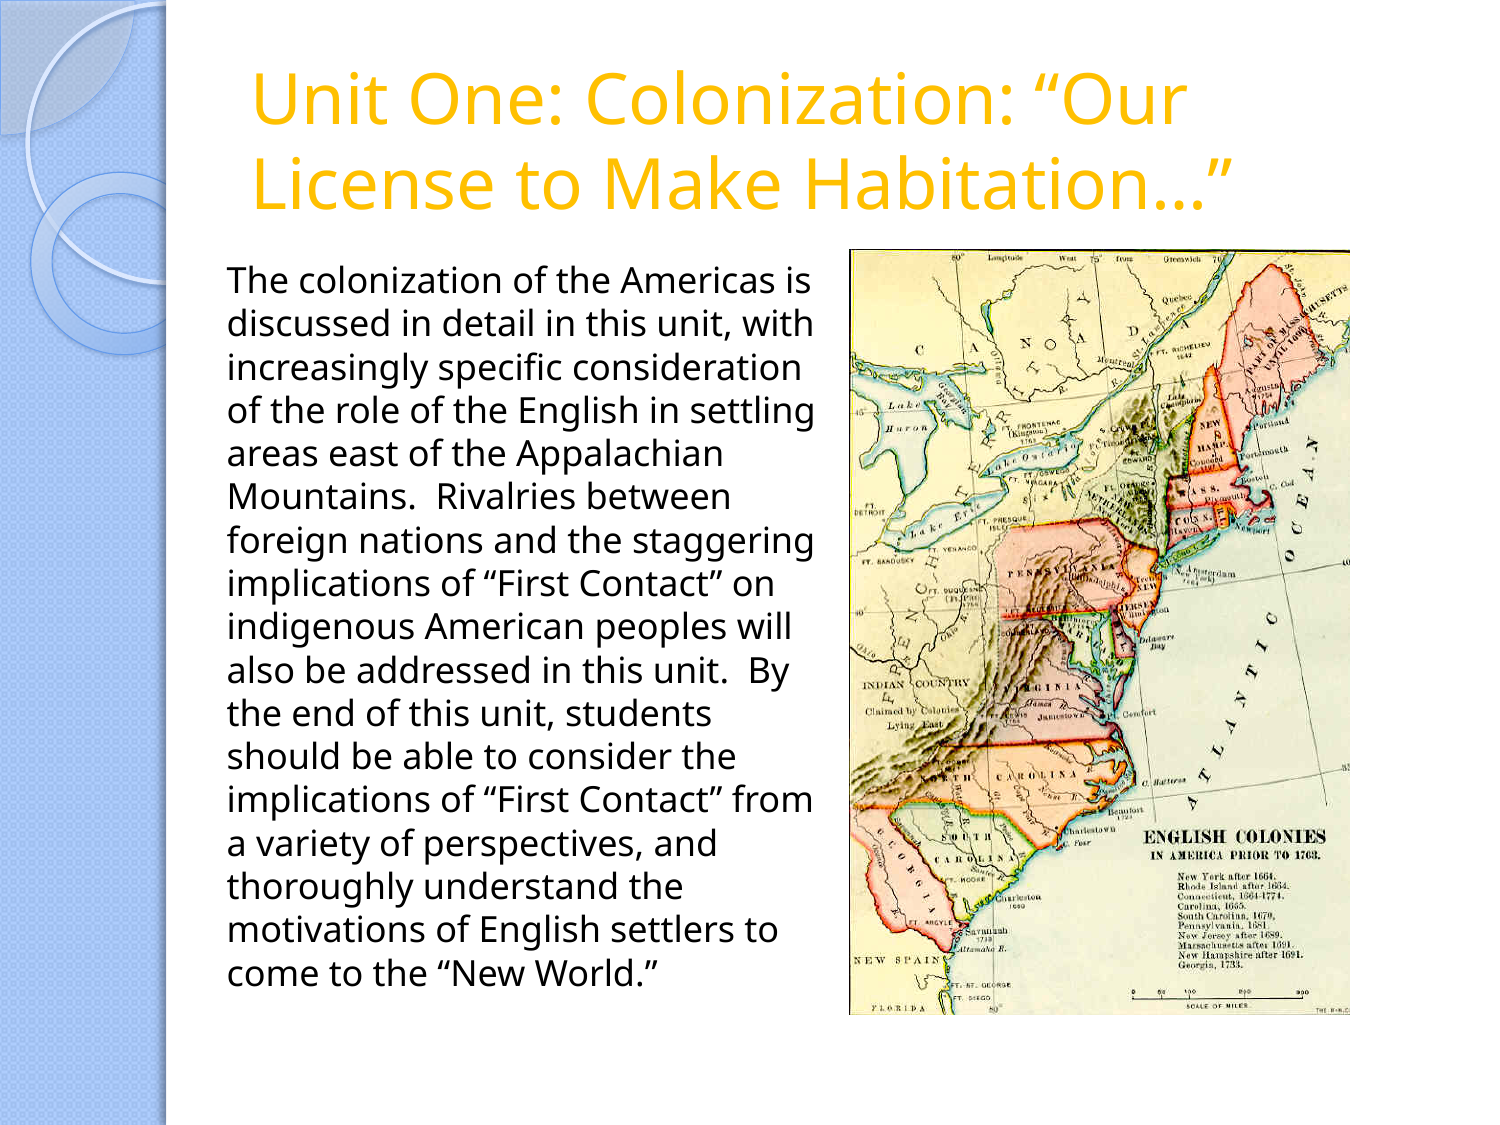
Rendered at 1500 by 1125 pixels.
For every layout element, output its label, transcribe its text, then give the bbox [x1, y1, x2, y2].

list The colonization of the Americas is discussed in detail in this unit, with increasingly specific consideration of the role of the English in settling areas east of the Appalachian Mountains. Rivalries between foreign nations and the staggering implications of “First Contact” on indigenous American peoples will also be addressed in this unit. By the end of this unit, students should be able to consider the implications of “First Contact” from a variety of perspectives, and thoroughly understand the motivations of English settlers to come to the “New World.” [200, 249, 836, 1025]
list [849, 249, 1350, 1016]
title Unit One: Colonization: “Our License to Make Habitation…” [235, 45, 1466, 233]
